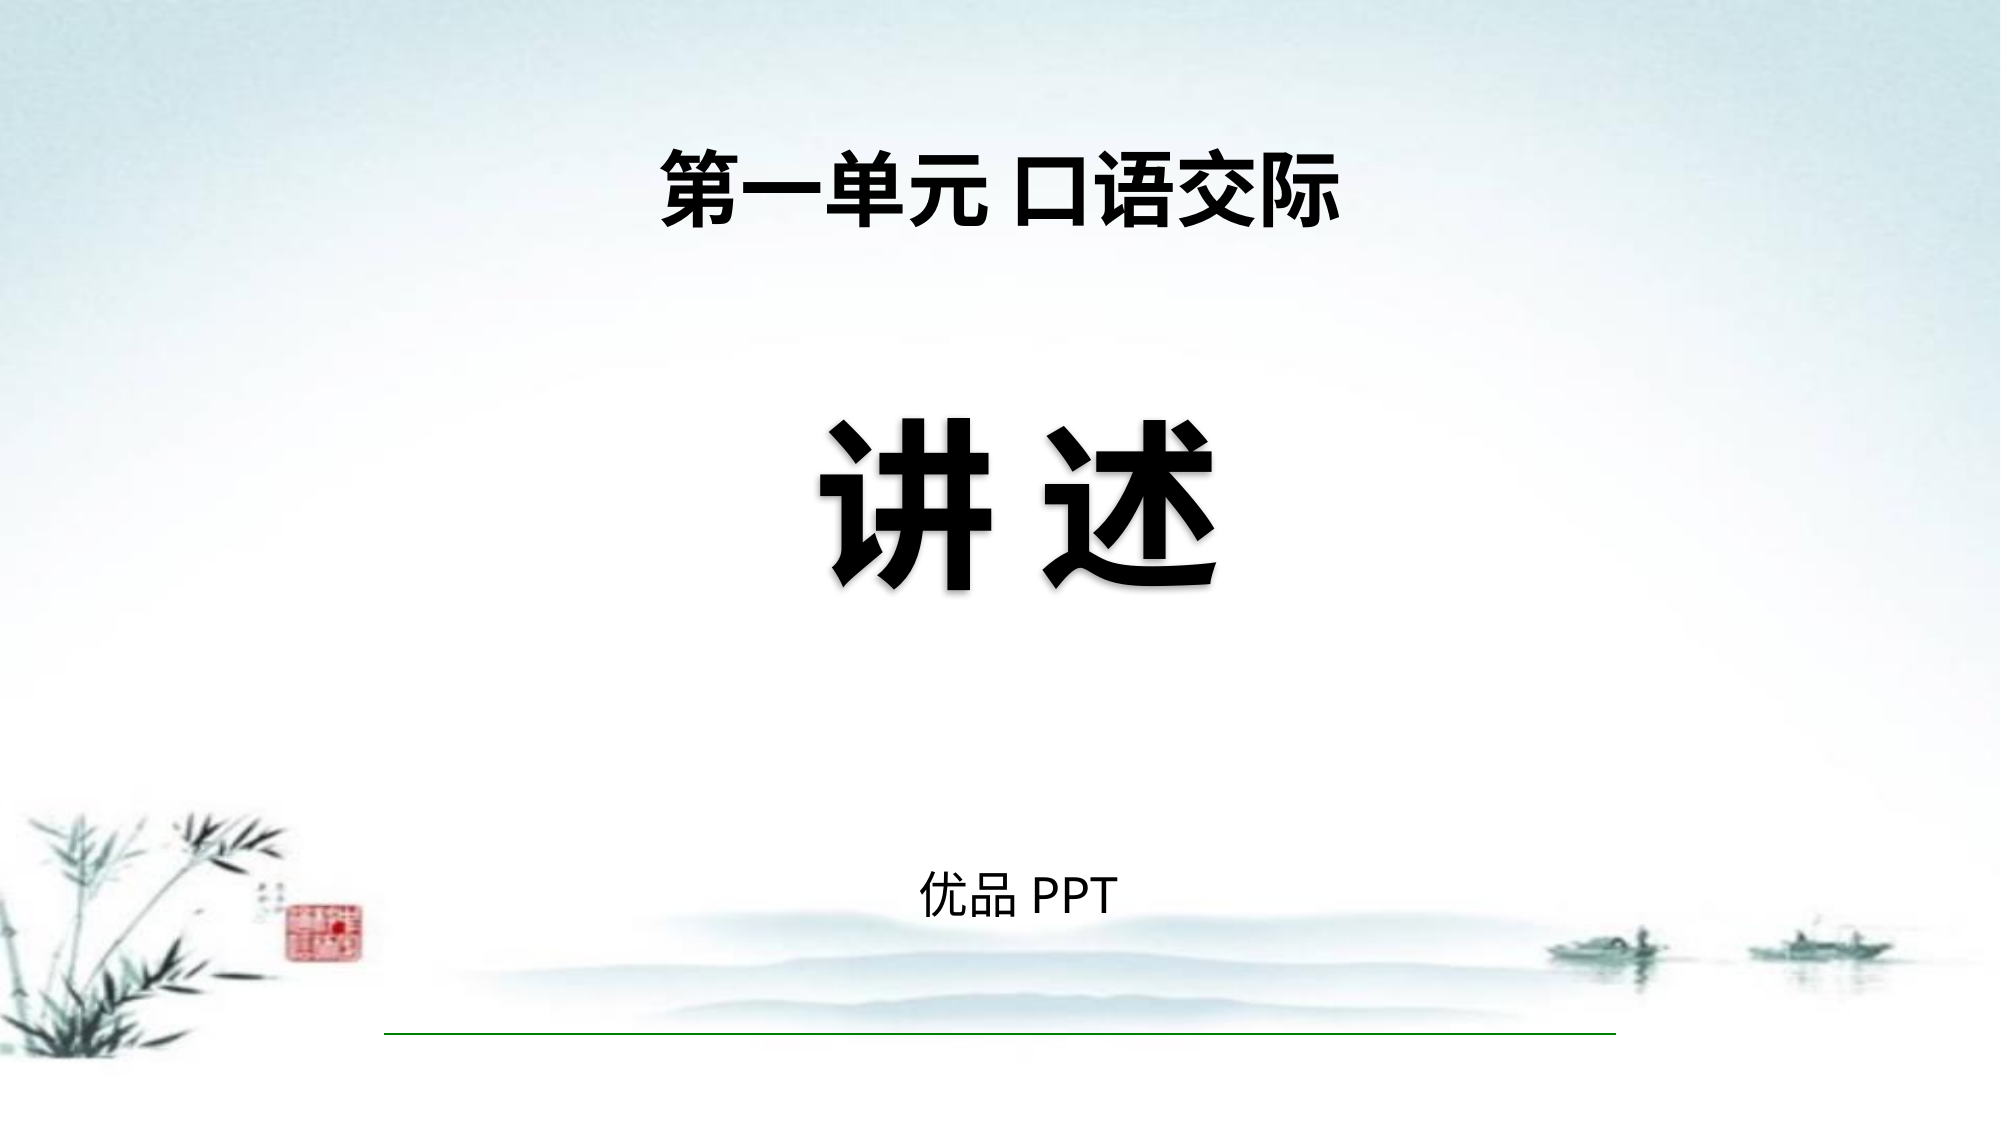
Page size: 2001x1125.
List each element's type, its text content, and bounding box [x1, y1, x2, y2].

text_box 优品PPT [847, 850, 1190, 931]
text_box 讲 述 [620, 383, 1417, 619]
text_box 第一单元 口语交际 [248, 127, 1752, 246]
picture [0, 0, 2001, 1125]
